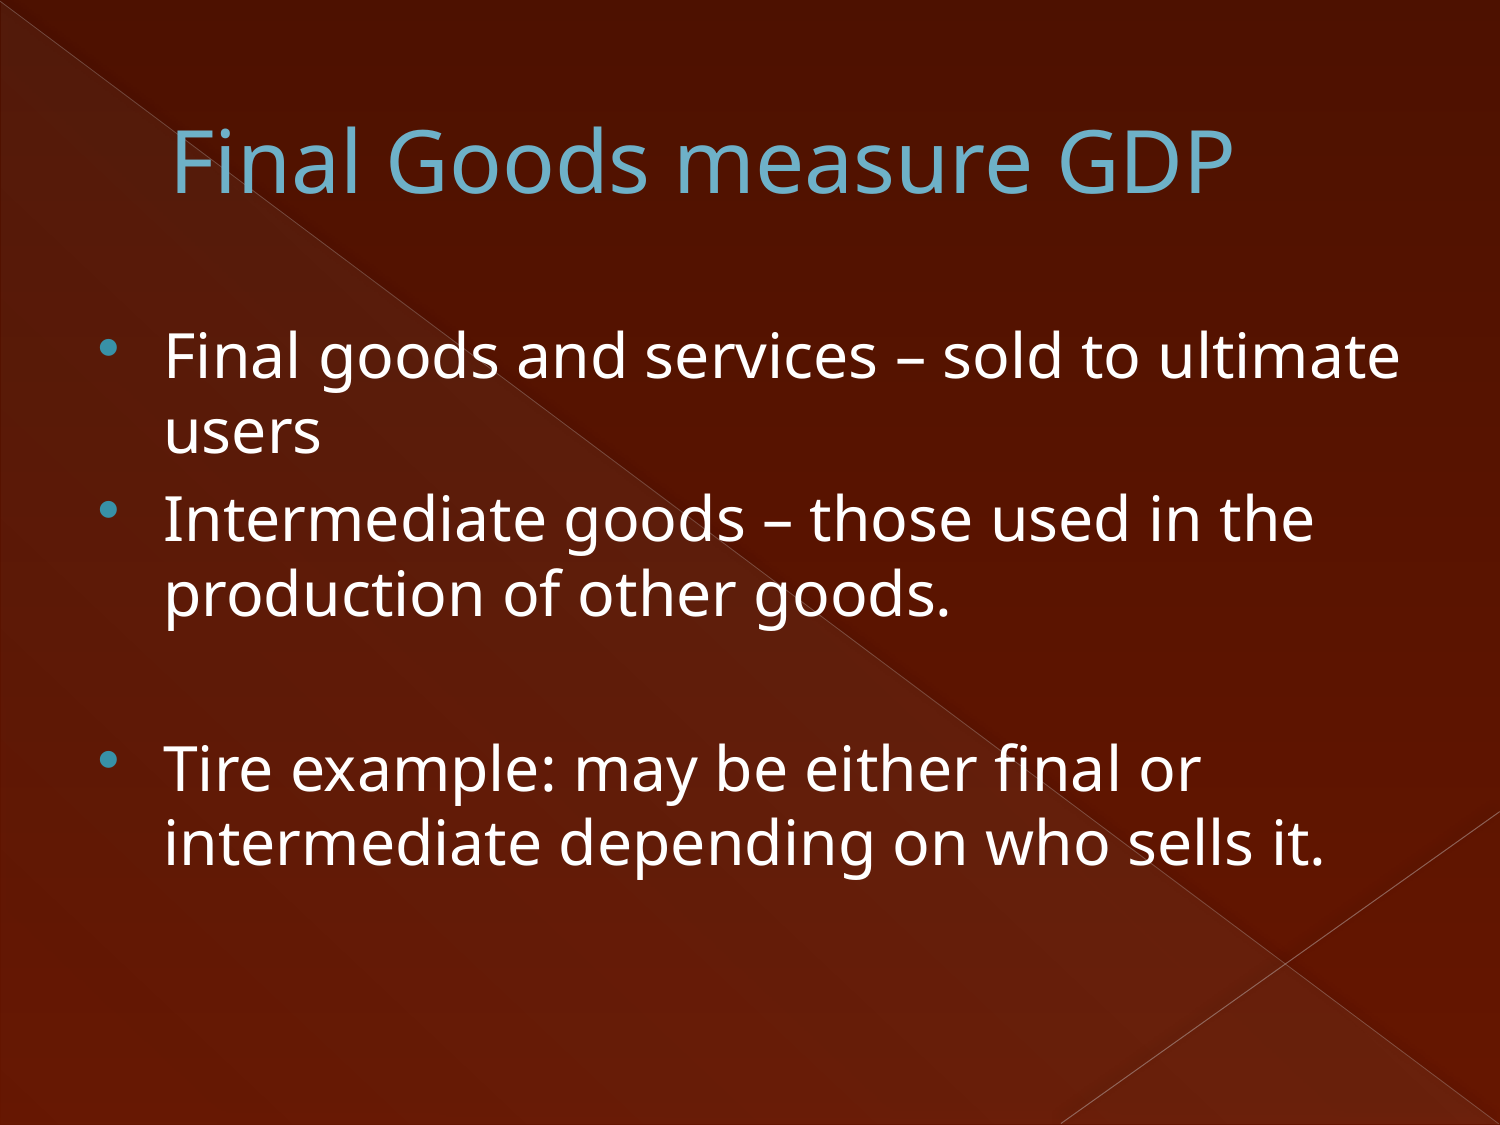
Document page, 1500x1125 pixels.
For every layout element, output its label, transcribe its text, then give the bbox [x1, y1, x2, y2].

title Final Goods measure GDP [75, 43, 1425, 274]
list Final goods and services – sold to ultimate users Intermediate goods – those used in the production of other goods. Tire example: may be either final or intermediate depending on who sells it. [75, 308, 1425, 1059]
